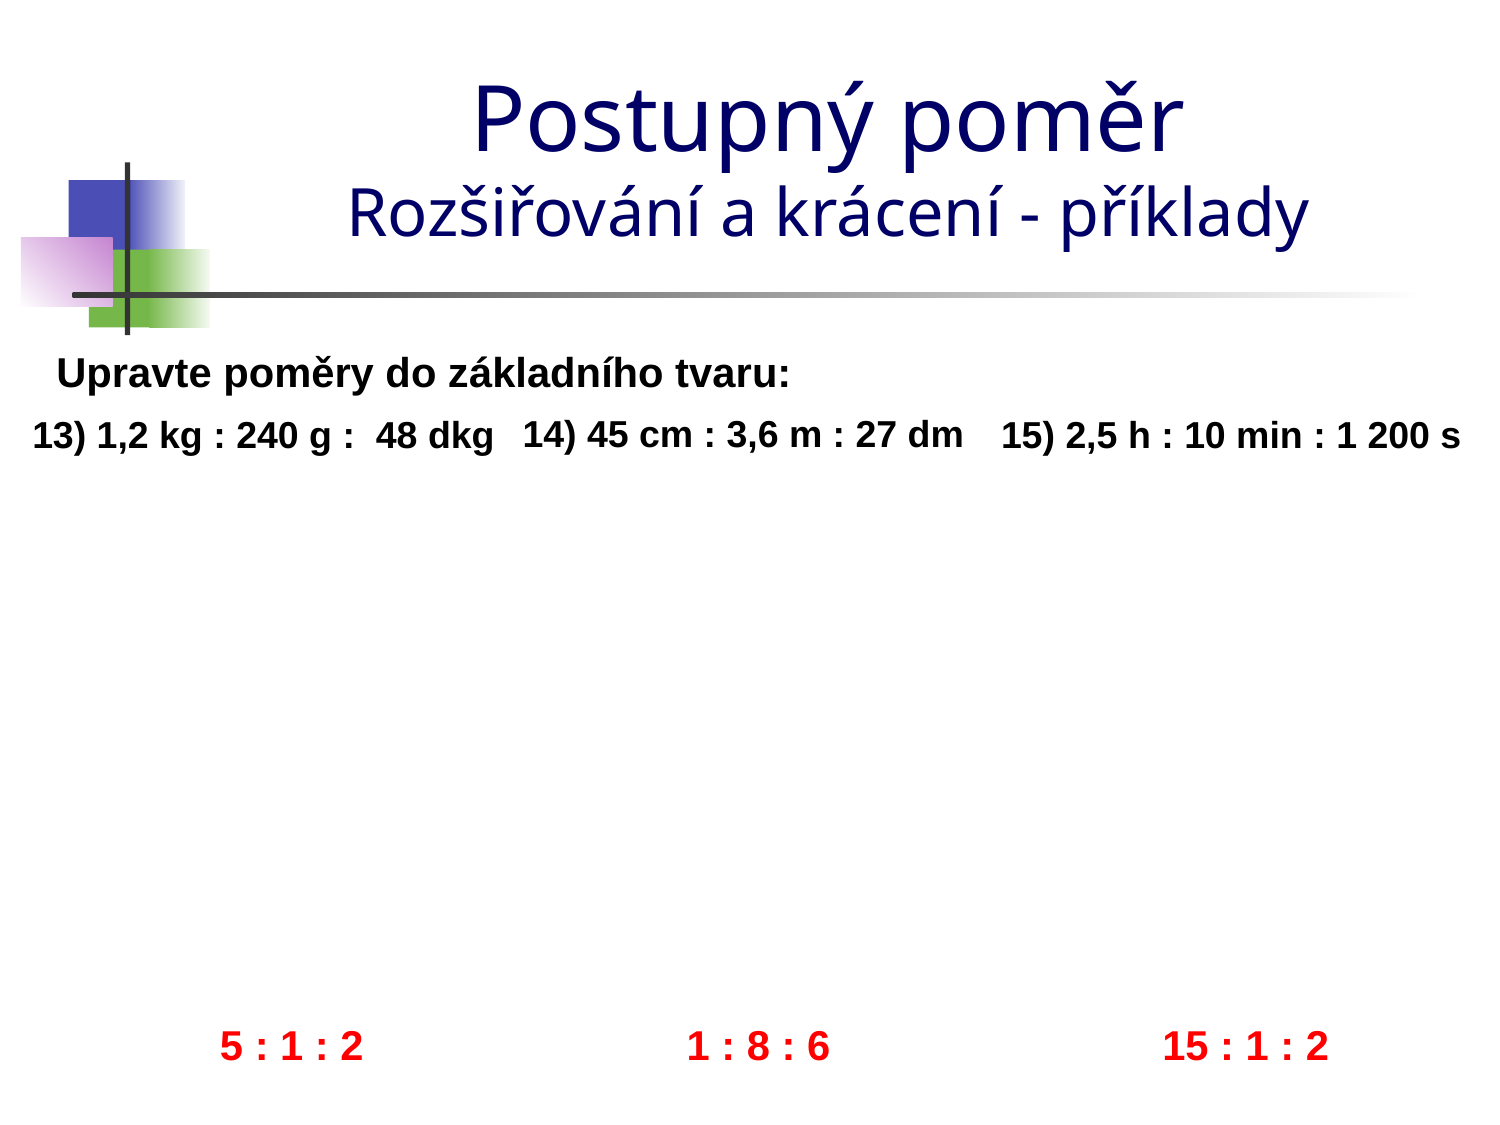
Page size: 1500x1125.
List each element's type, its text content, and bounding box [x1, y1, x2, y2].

text_box 15 : 1 : 2 [1030, 1011, 1438, 1077]
text_box 1 : 8 : 6 [543, 1011, 951, 1077]
text_box 13) 1,2 kg : 240 g : 48 dkg [17, 403, 532, 464]
text_box 14) 45 cm : 3,6 m : 27 dm [507, 402, 987, 463]
text_box 5 : 1 : 2 [70, 1011, 479, 1077]
text_box 15) 2,5 h : 10 min : 1 200 s [986, 403, 1483, 463]
title Postupný poměr Rozšiřování a krácení - příklady [188, 34, 1468, 276]
text_box Upravte poměry do základního tvaru: [41, 338, 809, 403]
